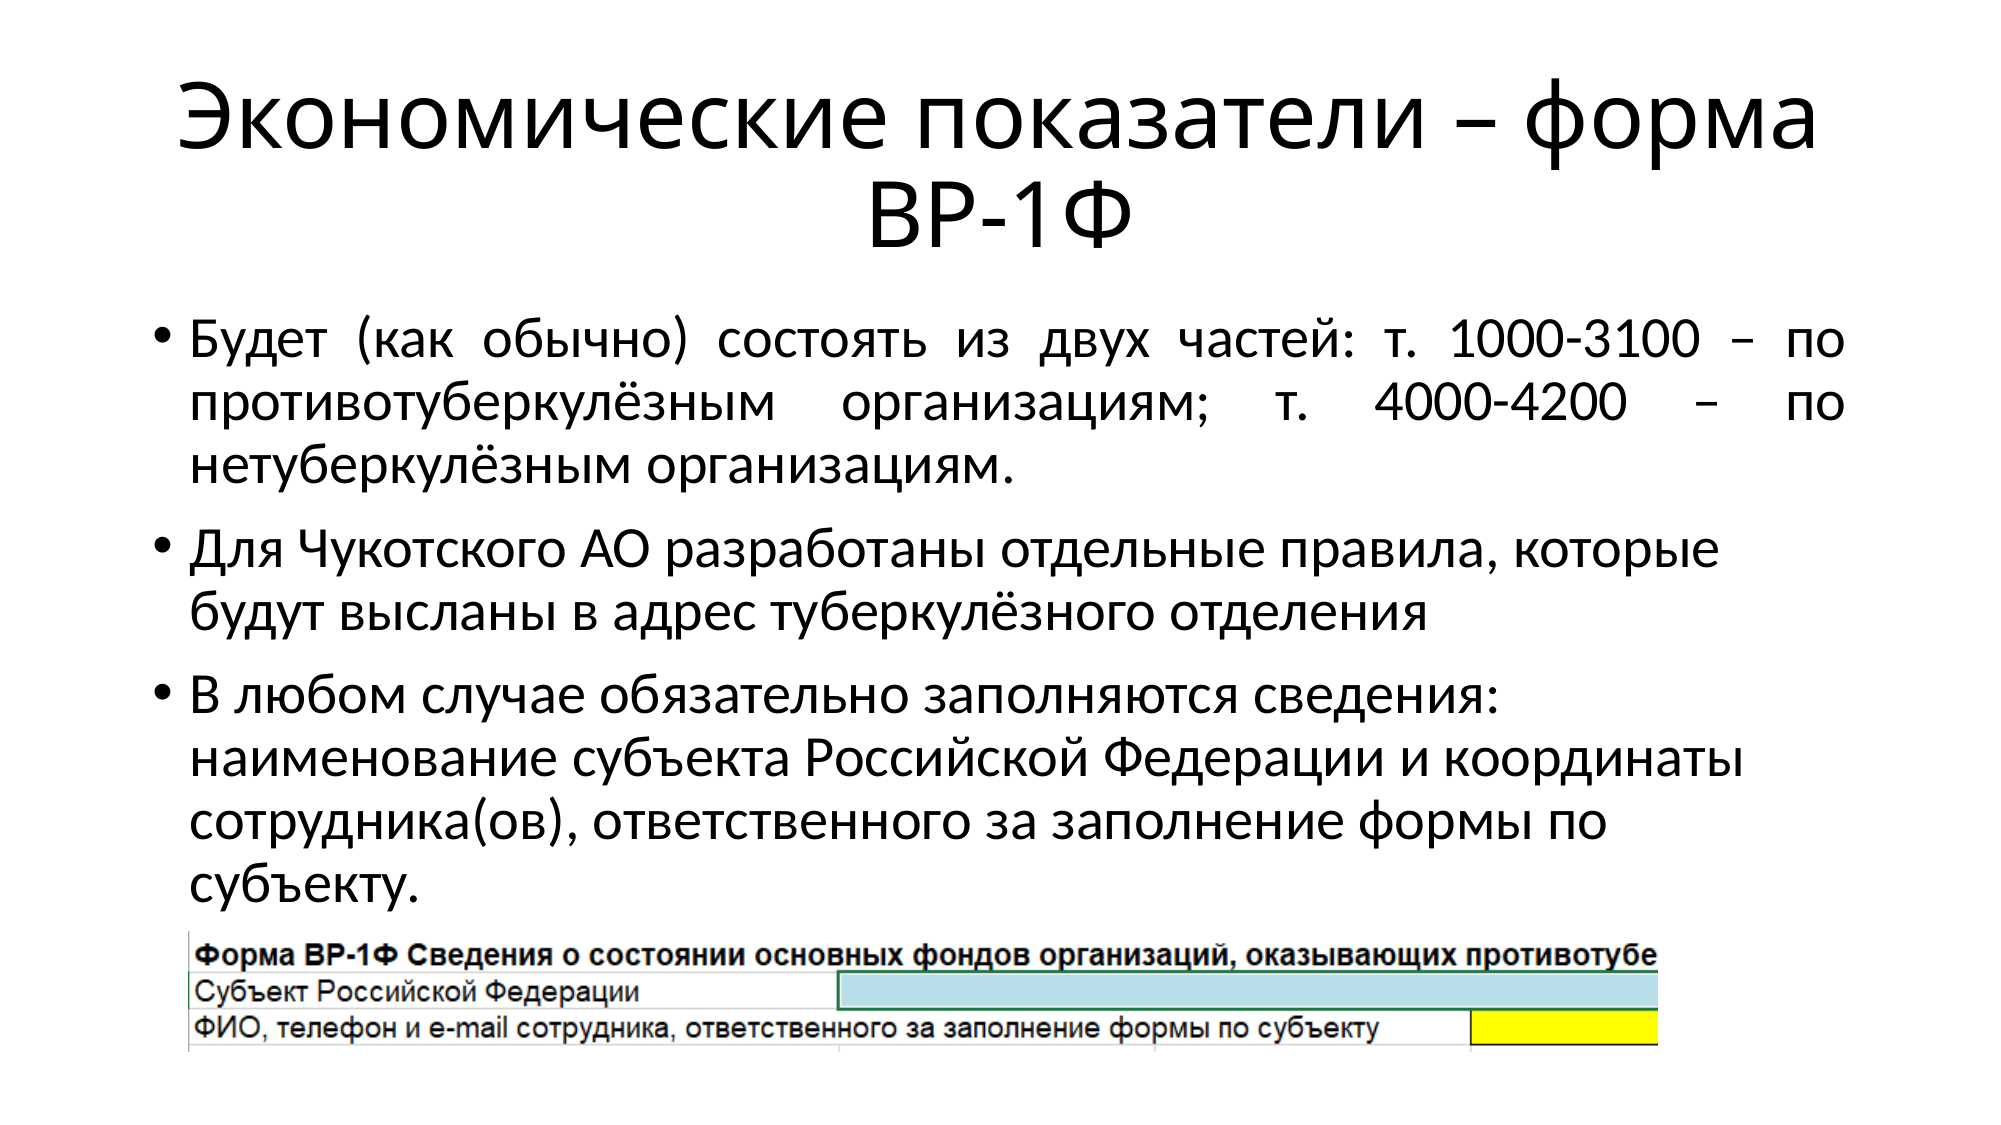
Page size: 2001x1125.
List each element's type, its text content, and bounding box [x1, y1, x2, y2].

picture [188, 931, 1658, 1053]
title Экономические показатели – форма ВР-1Ф [137, 59, 1863, 278]
list Будет (как обычно) состоять из двух частей: т. 1000-3100 – по противотуберкулёзным организациям; т. 4000-4200 – по нетуберкулёзным организациям. Для Чукотского АО разработаны отдельные правила, которые будут высланы в адрес туберкулёзного отделения В любом случае обязательно заполняются сведения: наименование субъекта Российской Федерации и координаты сотрудника(ов), ответственного за заполнение формы по субъекту. [137, 299, 1863, 1014]
